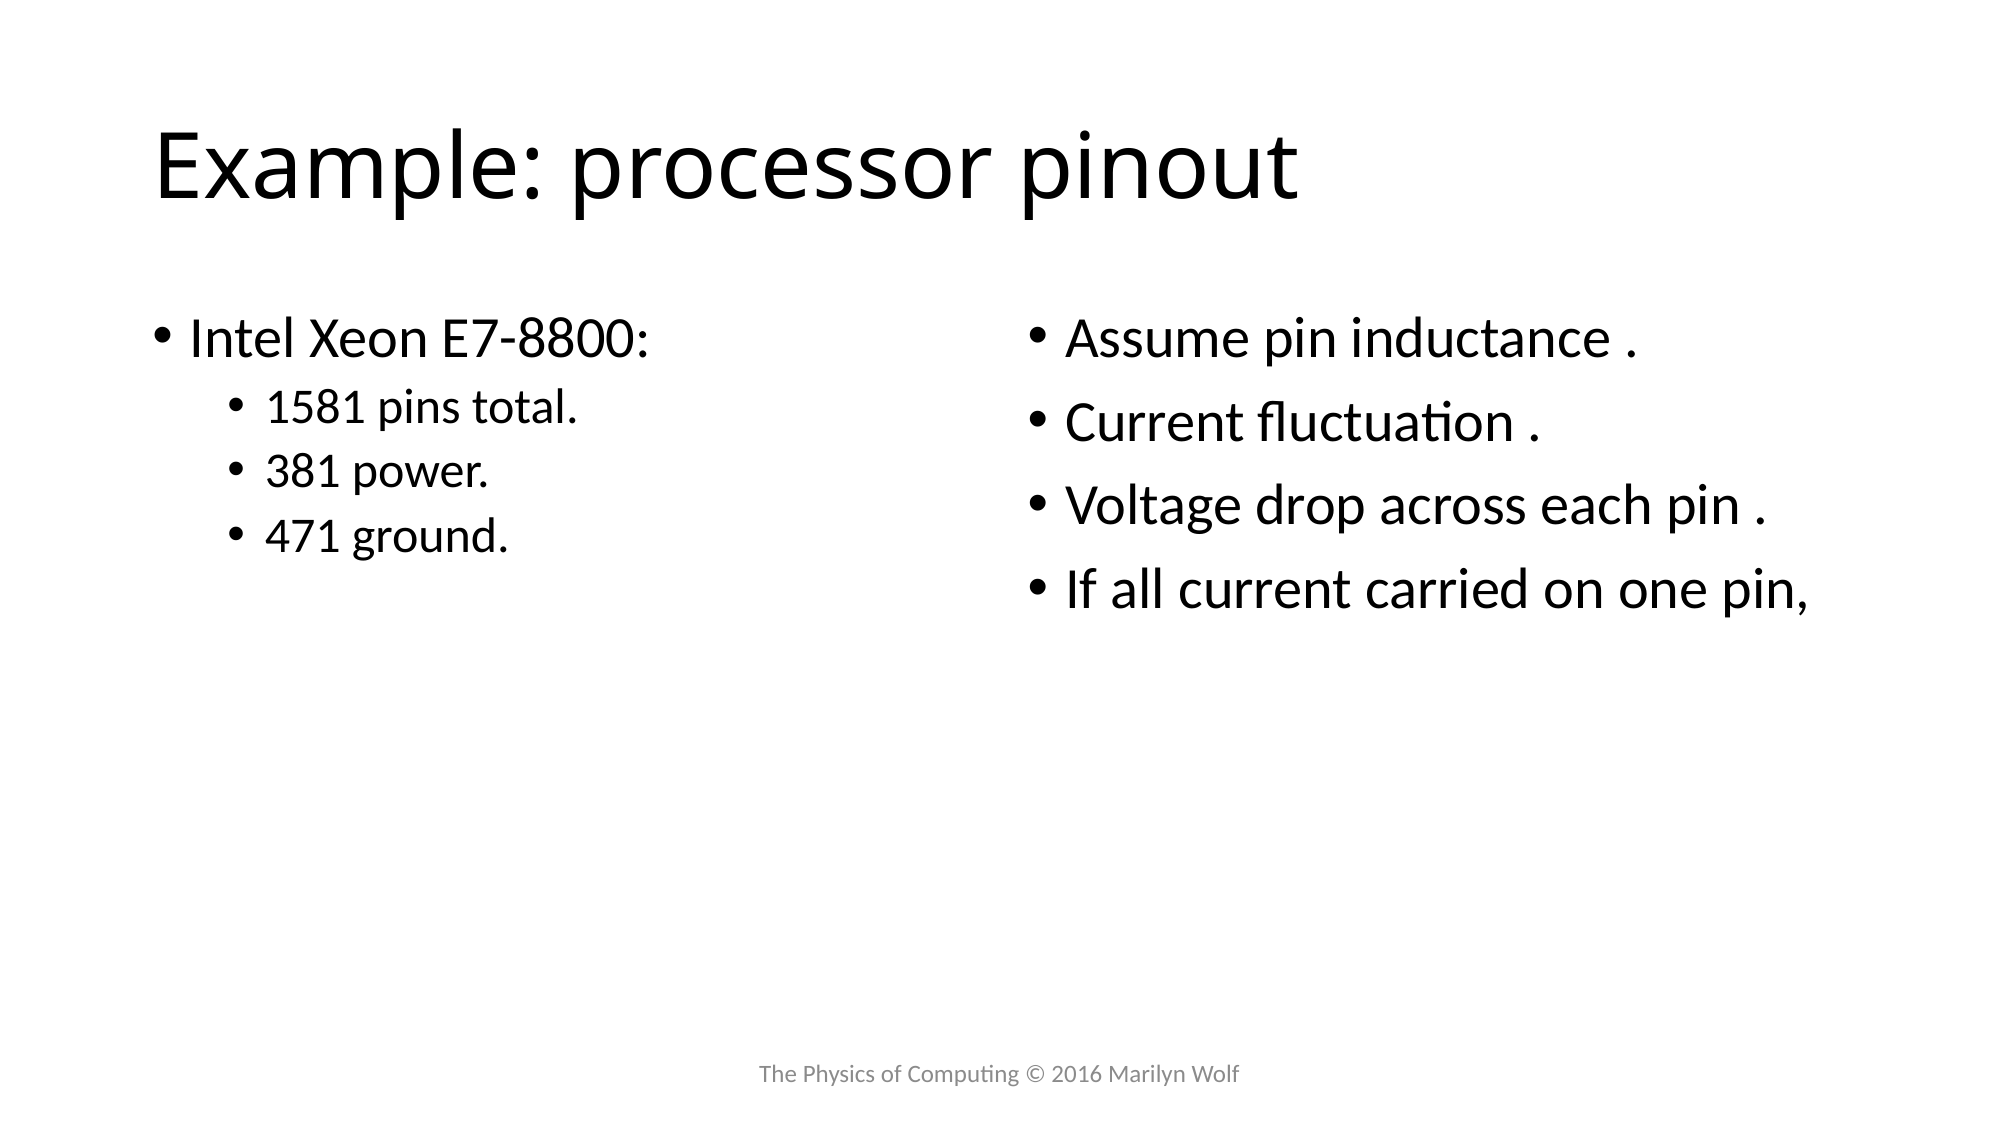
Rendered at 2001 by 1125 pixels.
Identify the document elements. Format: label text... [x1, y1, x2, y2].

footer The Physics of Computing © 2016 Marilyn Wolf [662, 1042, 1338, 1103]
title Example: processor pinout [137, 59, 1863, 278]
list Intel Xeon E7-8800: 1581 pins total. 381 power. 471 ground. [137, 299, 988, 1014]
